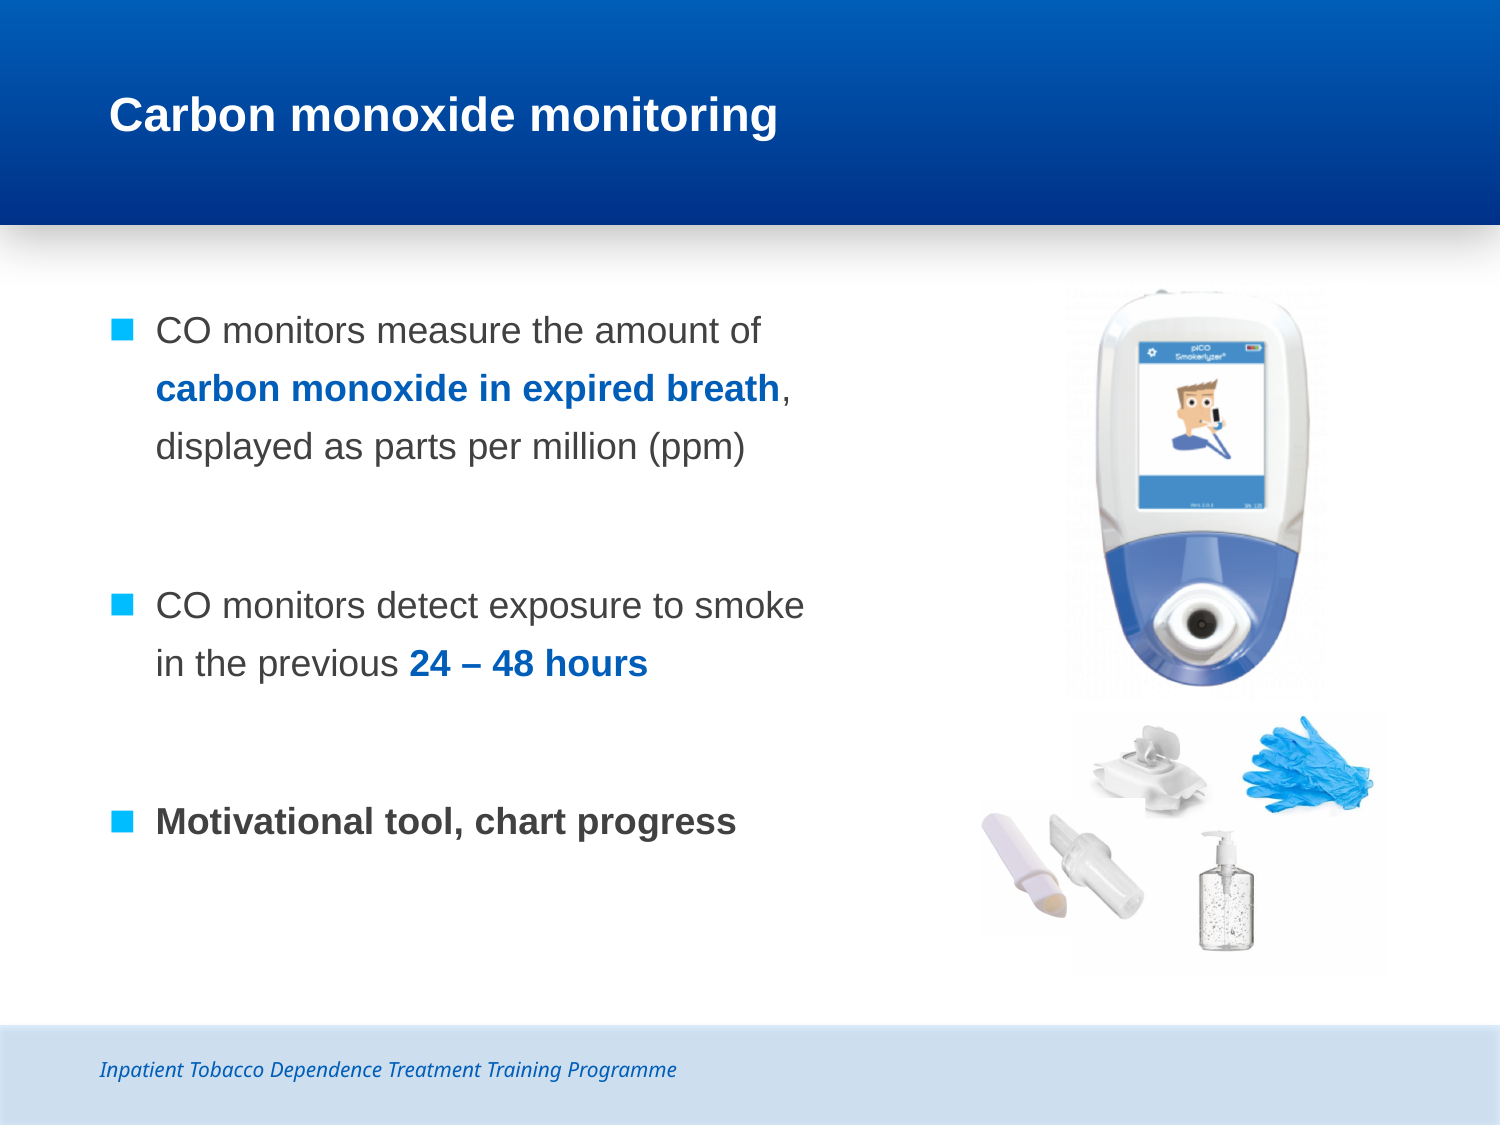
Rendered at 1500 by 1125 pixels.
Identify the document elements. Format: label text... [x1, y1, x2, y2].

title Carbon monoxide monitoring [93, 24, 1401, 201]
picture [1029, 281, 1366, 701]
footer Inpatient Tobacco Dependence Treatment Training Programme [84, 1038, 790, 1099]
picture [980, 711, 1388, 976]
list CO monitors measure the amount of ​ carbon monoxide in expired breath, displayed as parts per million (ppm) ​ CO monitors detect exposure to smoke ​ in the previous 24 – 48 hours​ Motivational tool, chart progress​ [93, 284, 947, 976]
